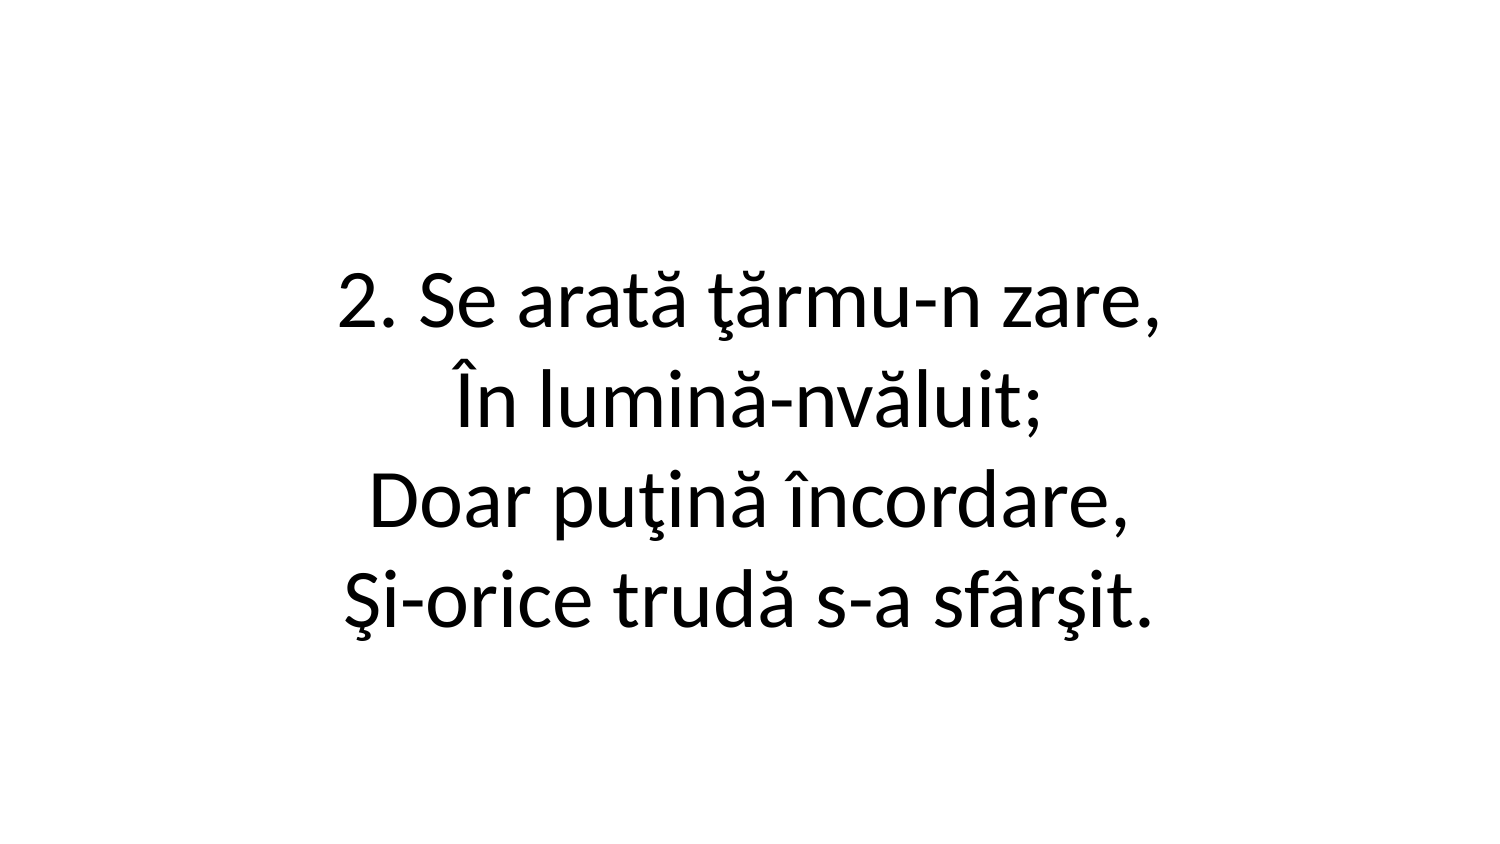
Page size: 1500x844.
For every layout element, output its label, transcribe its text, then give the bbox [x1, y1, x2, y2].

text_box 2. Se arată ţărmu-n zare, În lumină-nvăluit; Doar puţină încordare, Şi-orice trudă s-a sfârşit. [321, 192, 1179, 652]
